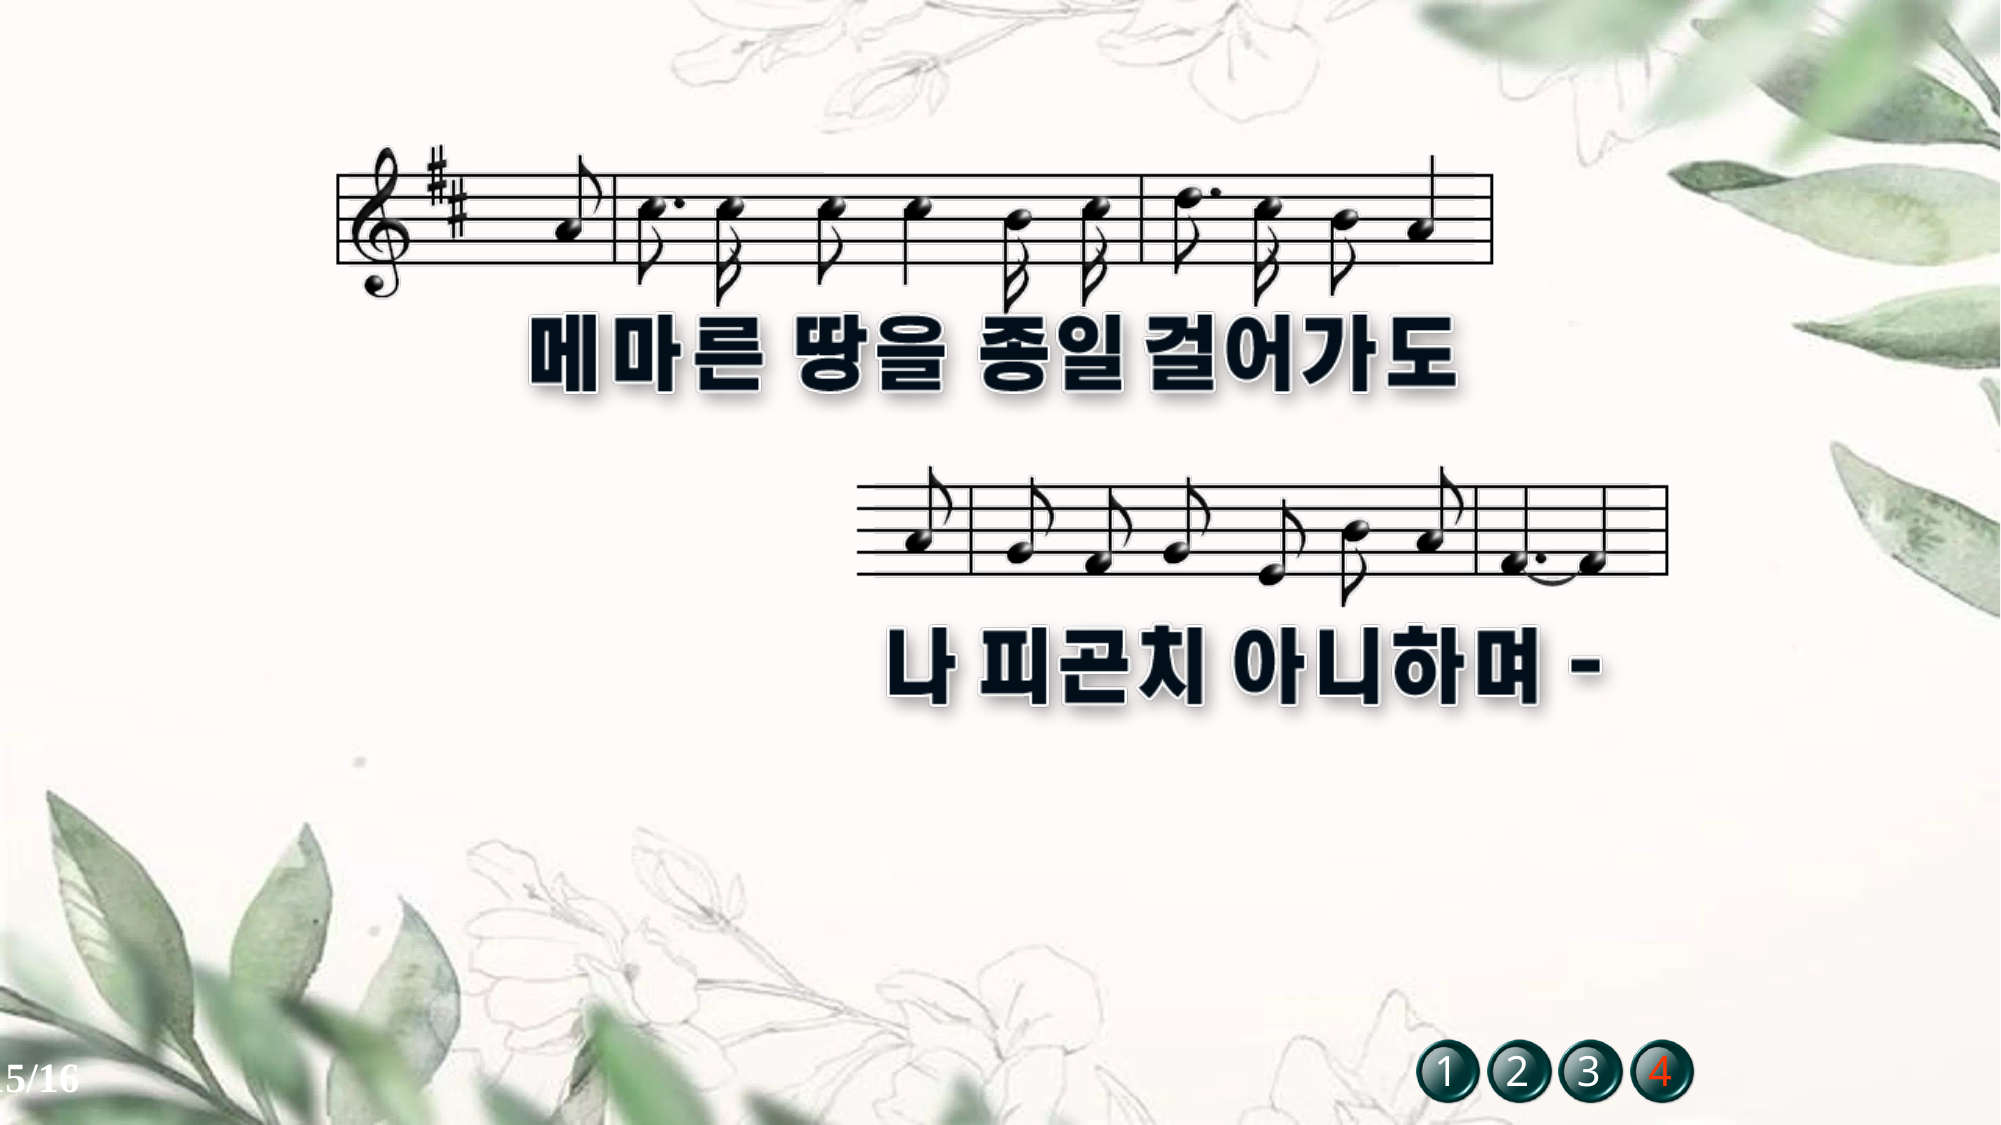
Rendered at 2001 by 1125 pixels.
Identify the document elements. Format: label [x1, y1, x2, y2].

text_box [1555, 1035, 1626, 1106]
text_box [1627, 1035, 1697, 1106]
text_box [1484, 1035, 1555, 1106]
text_box [1413, 1035, 1484, 1106]
picture [0, 0, 2001, 1125]
